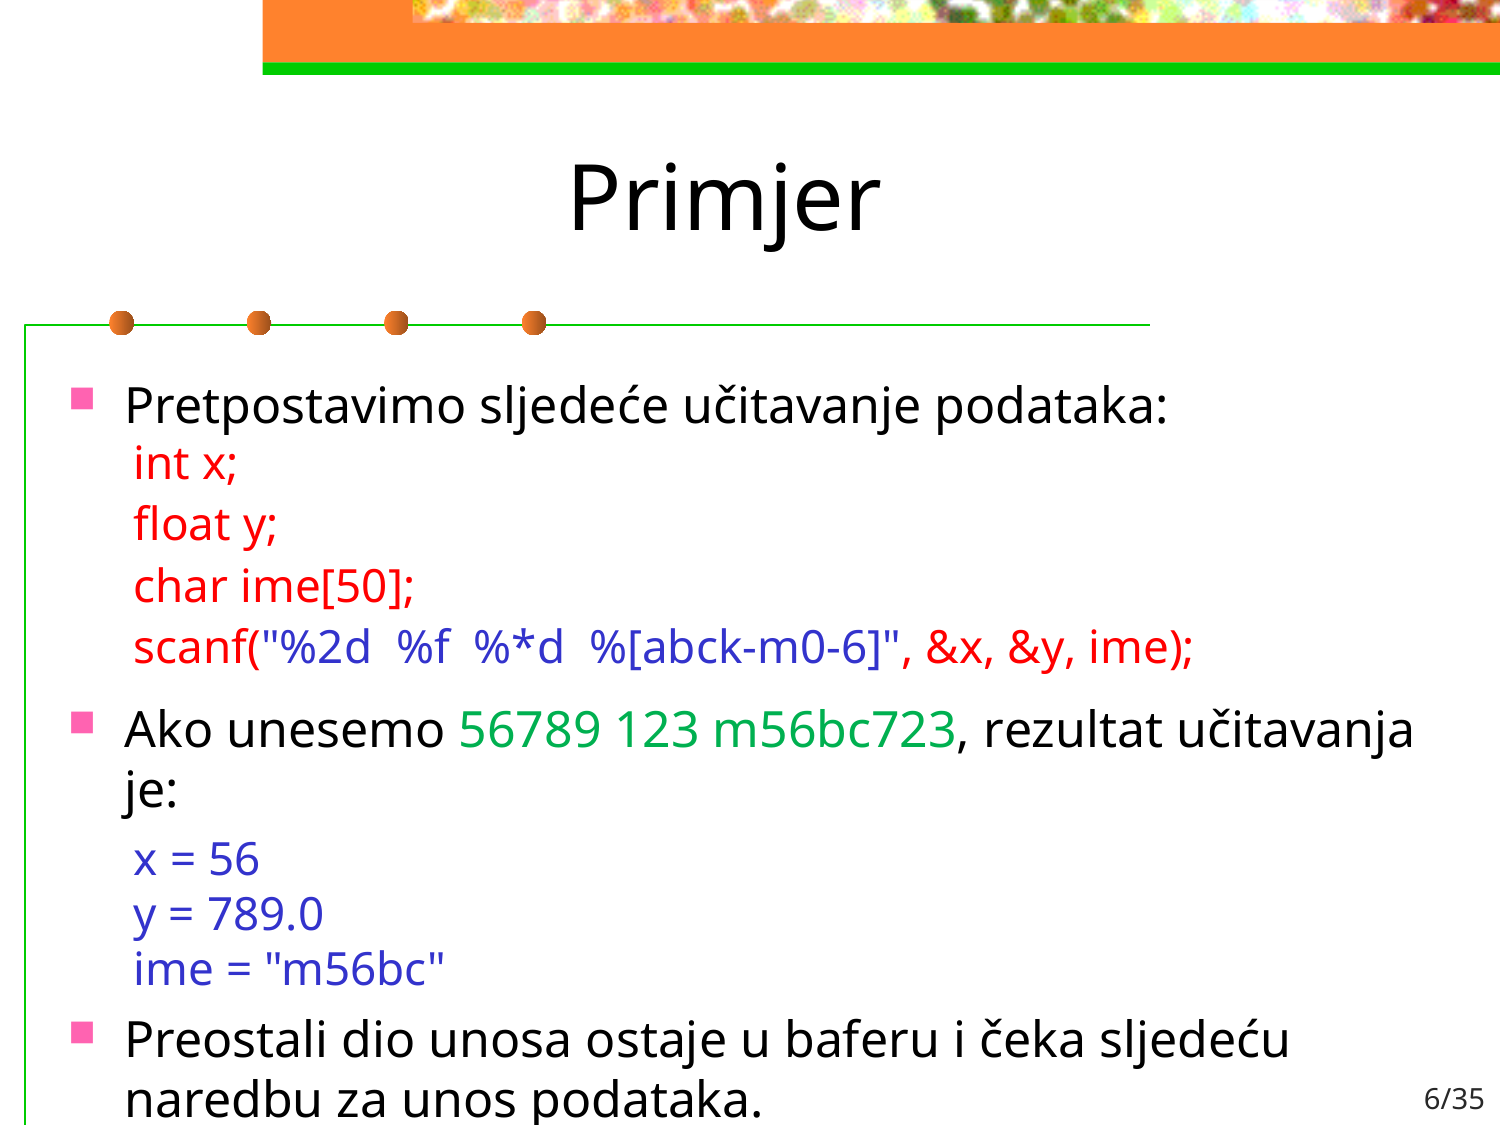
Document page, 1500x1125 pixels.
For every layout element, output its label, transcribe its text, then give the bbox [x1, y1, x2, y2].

text_box 6/35 [1374, 1072, 1500, 1123]
text_box Pretpostavimo sljedeće učitavanje podataka: int x; float y; char ime[50]; scanf("%2d %f %*d %[abck-m0-6]", &x, &y, ime); Ako unesemo 56789 123 m56bc723, rezultat učitavanja je: x = 56 y = 789.0 ime = "m56bc" Preostali dio unosa ostaje u baferu i čeka sljedeću naredbu za unos podataka. [53, 366, 1471, 1083]
title Primjer [87, 99, 1363, 288]
picture [412, 0, 1500, 23]
